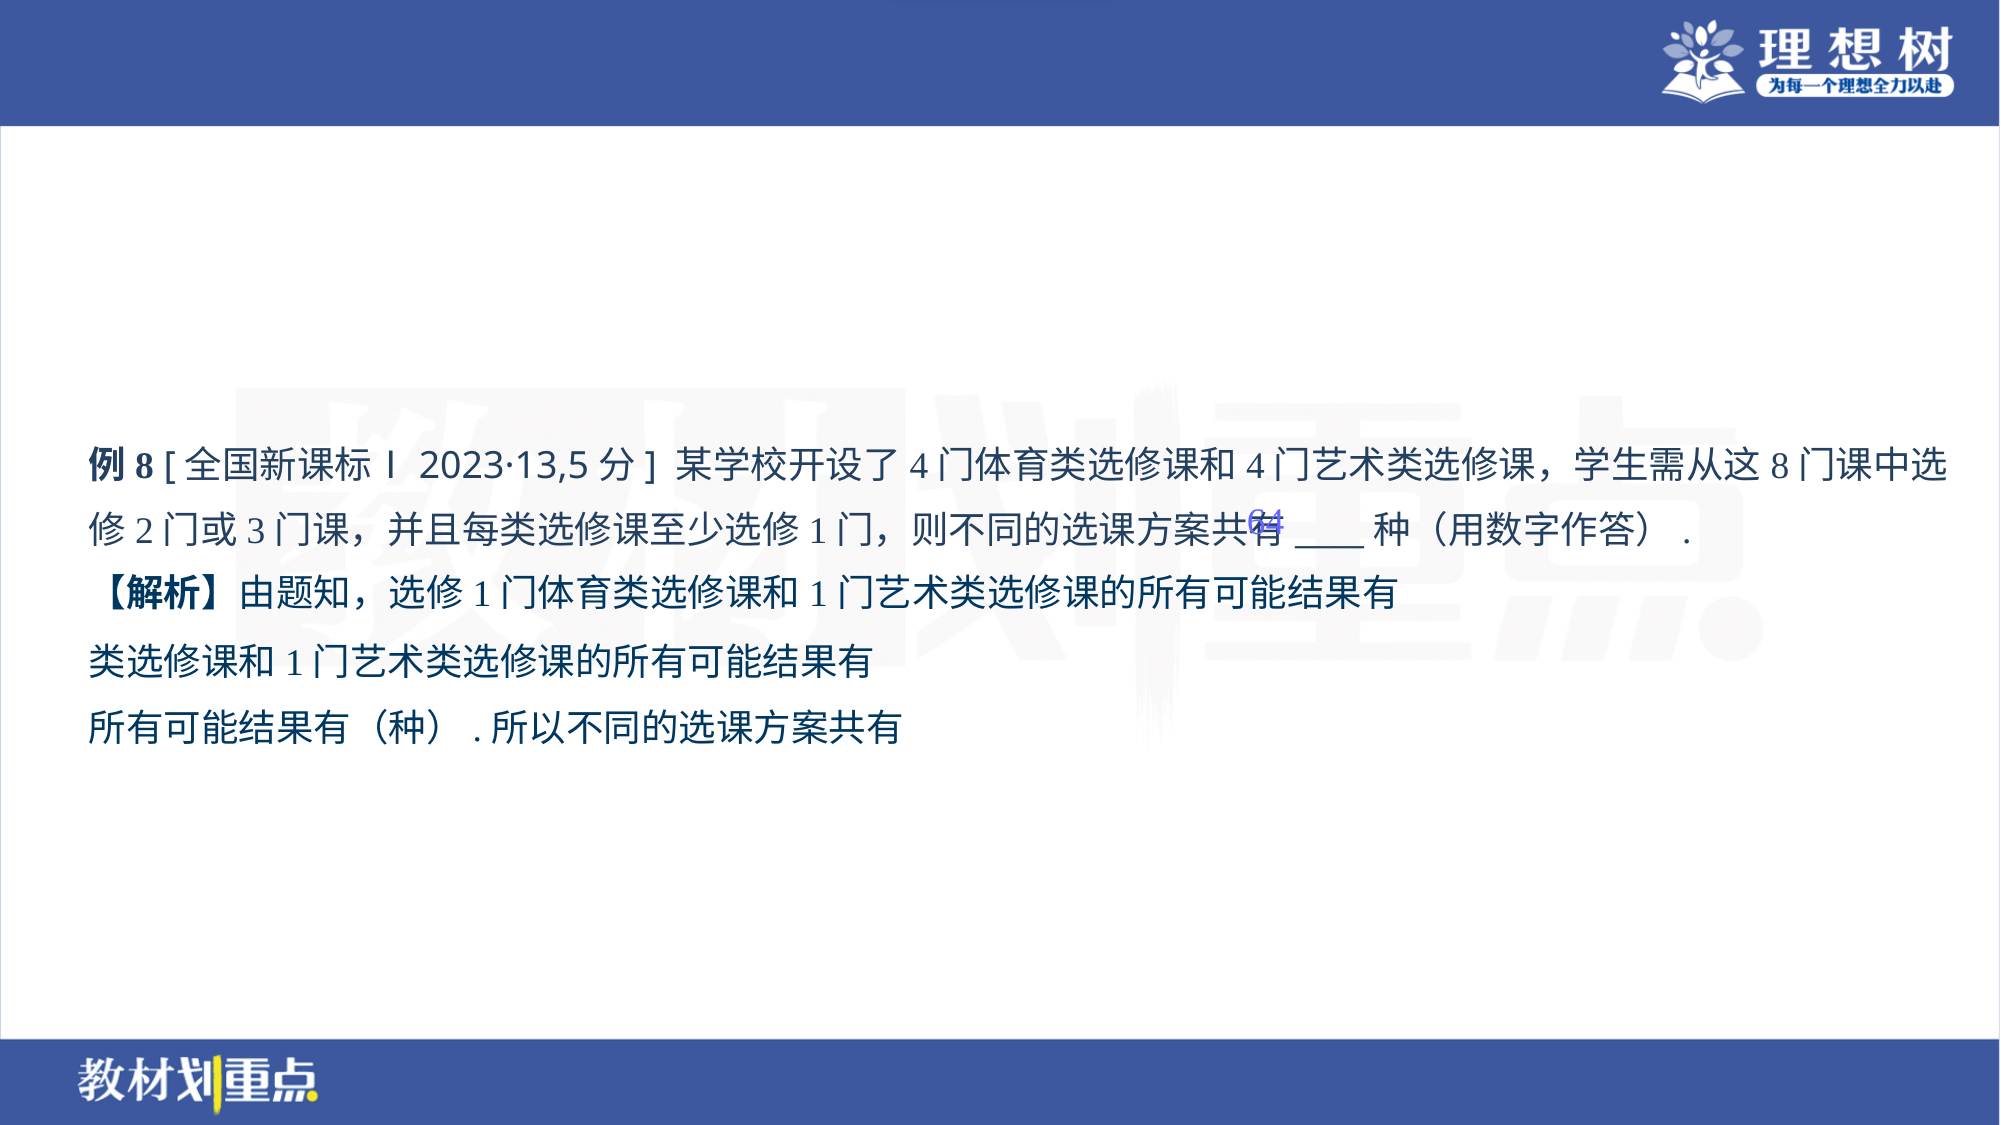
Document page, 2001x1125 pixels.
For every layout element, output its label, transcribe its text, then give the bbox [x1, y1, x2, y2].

picture [0, 0, 2000, 1125]
text_box 例8 [全国新课标Ⅰ2023·13,5分] 某学校开设了4门体育类选修课和4门艺术类选修课，学生需从这8门课中选 修2门或3门课，并且每类选修课至少选修1门，则不同的选课方案共有____种（用数字作答）. [88, 417, 1911, 544]
text_box 64 [1233, 477, 1298, 536]
